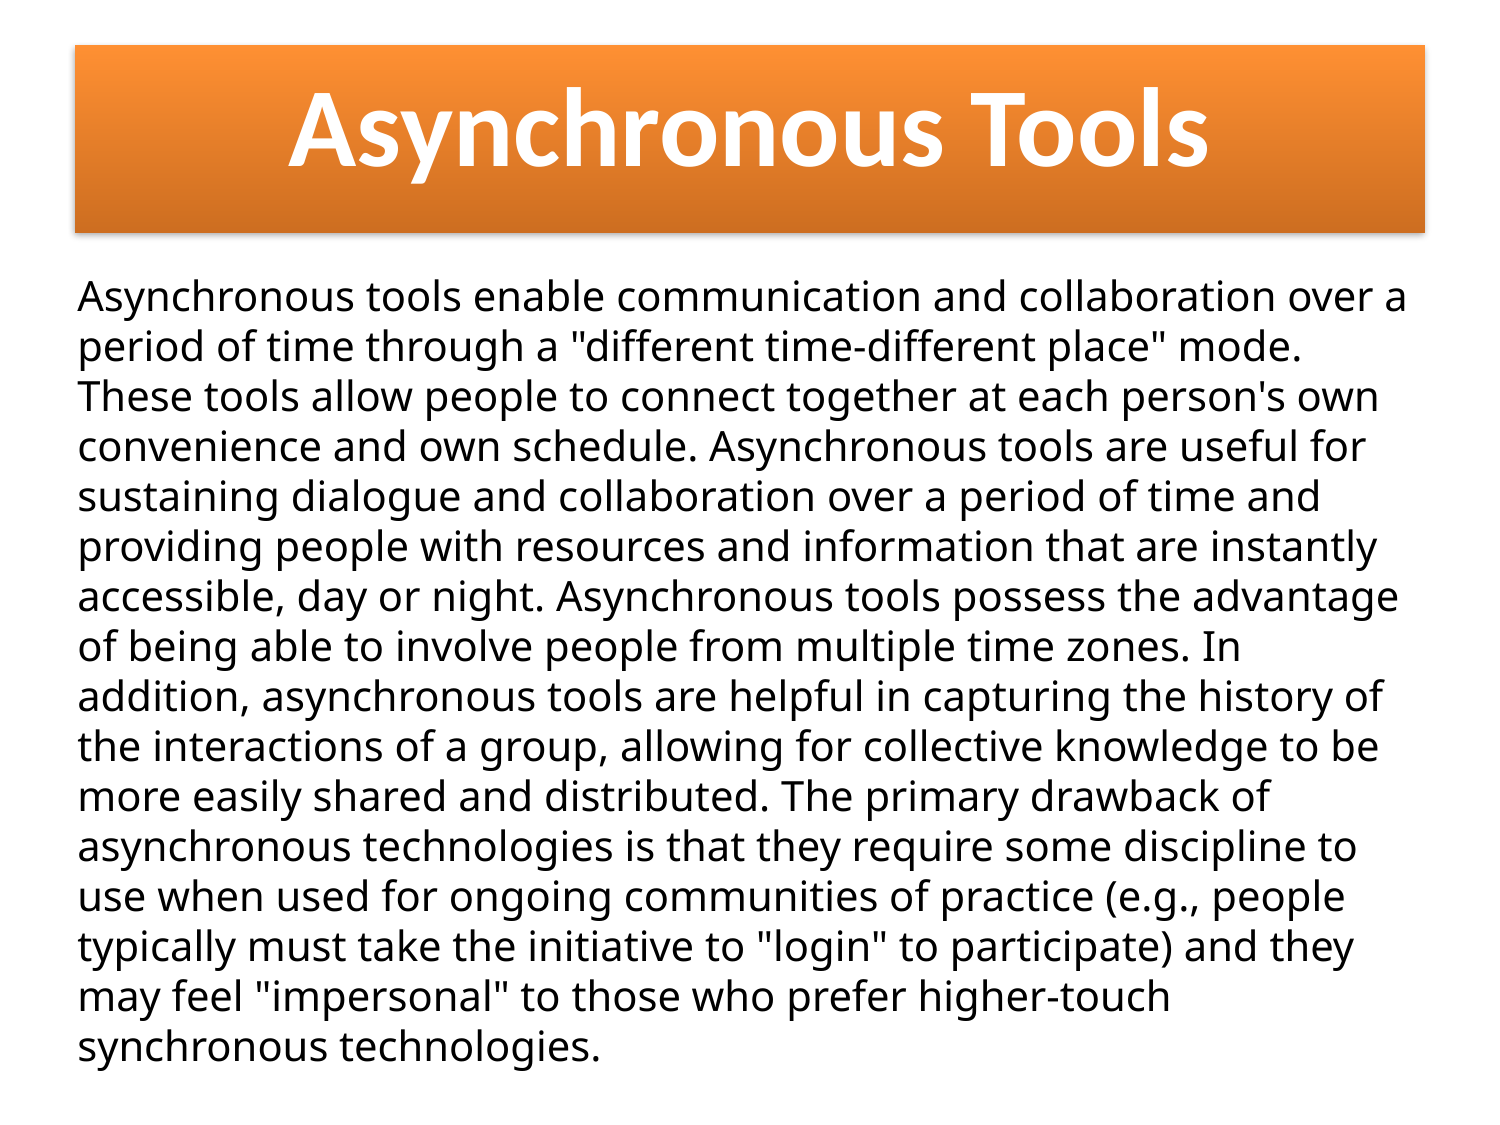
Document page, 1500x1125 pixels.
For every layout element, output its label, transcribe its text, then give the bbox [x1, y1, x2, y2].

text_box Asynchronous tools enable communication and collaboration over a period of time through a "different time-different place" mode. These tools allow people to connect together at each person's own convenience and own schedule. Asynchronous tools are useful for sustaining dialogue and collaboration over a period of time and providing people with resources and information that are instantly accessible, day or night. Asynchronous tools possess the advantage of being able to involve people from multiple time zones. In addition, asynchronous tools are helpful in capturing the history of the interactions of a group, allowing for collective knowledge to be more easily shared and distributed. The primary drawback of asynchronous technologies is that they require some discipline to use when used for ongoing communities of practice (e.g., people typically must take the initiative to "login" to participate) and they may feel "impersonal" to those who prefer higher-touch synchronous technologies. [62, 262, 1438, 1123]
title Asynchronous Tools [75, 45, 1425, 233]
